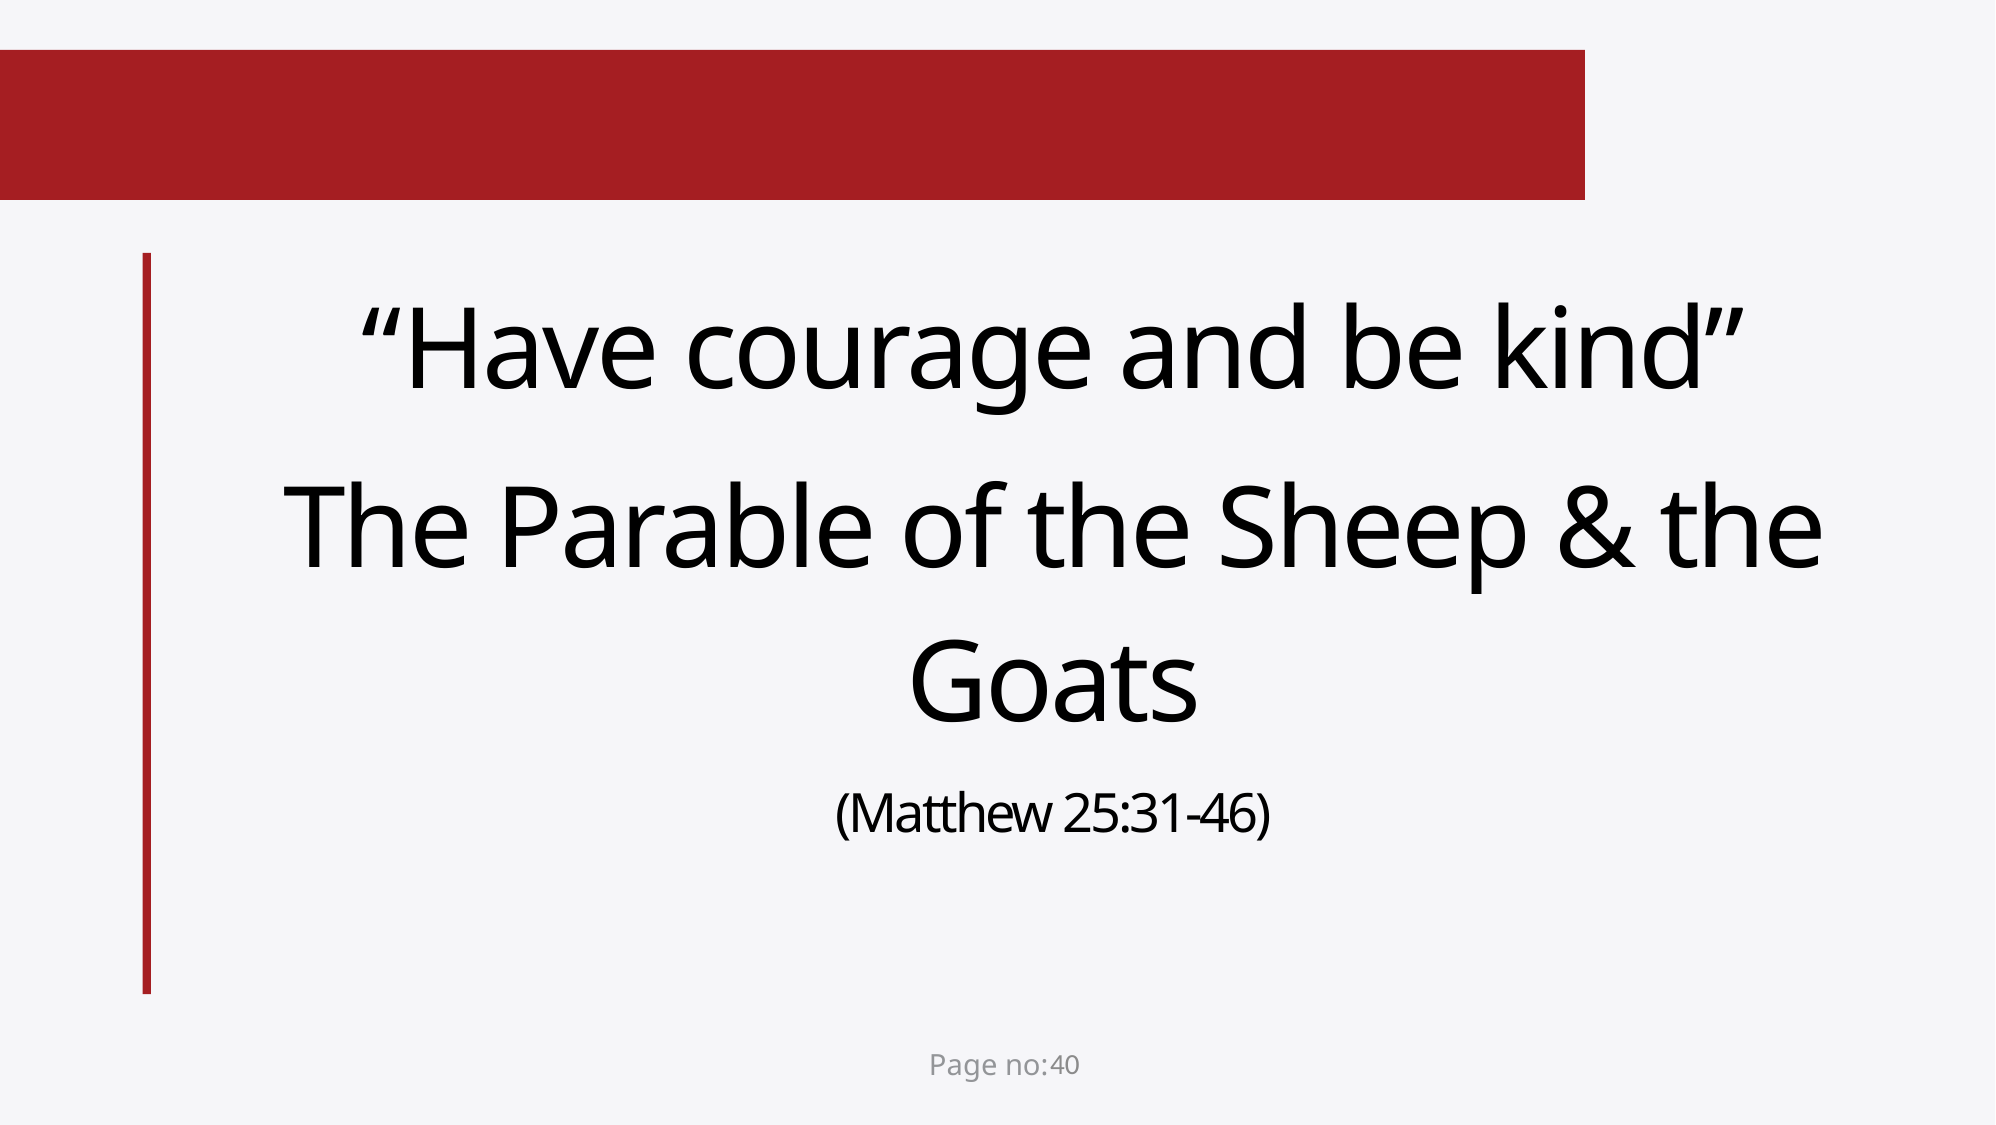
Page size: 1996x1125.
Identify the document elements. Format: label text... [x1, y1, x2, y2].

subtitle “Have courage and be kind” The Parable of the Sheep & the Goats (Matthew 25:31-46) [197, 249, 1910, 1000]
